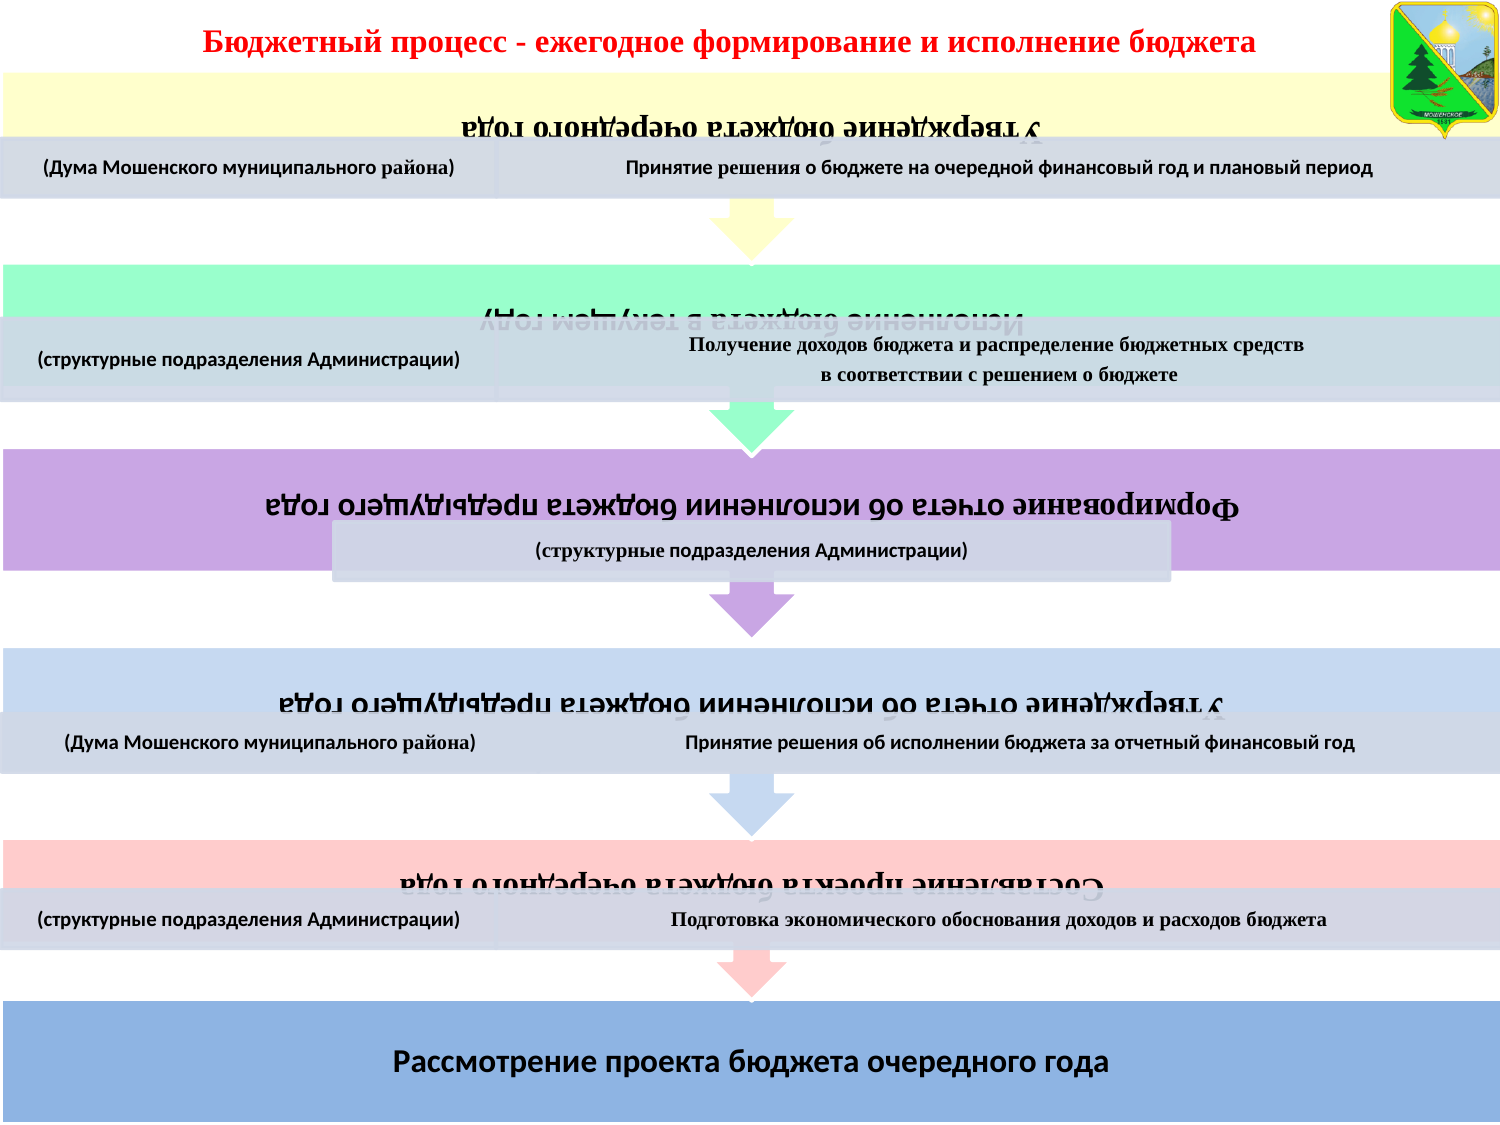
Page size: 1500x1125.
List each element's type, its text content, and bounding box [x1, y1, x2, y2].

title Бюджетный процесс - ежегодное формирование и исполнение бюджета [0, 0, 1372, 68]
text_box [0, 70, 1500, 1125]
picture [1388, 0, 1500, 141]
